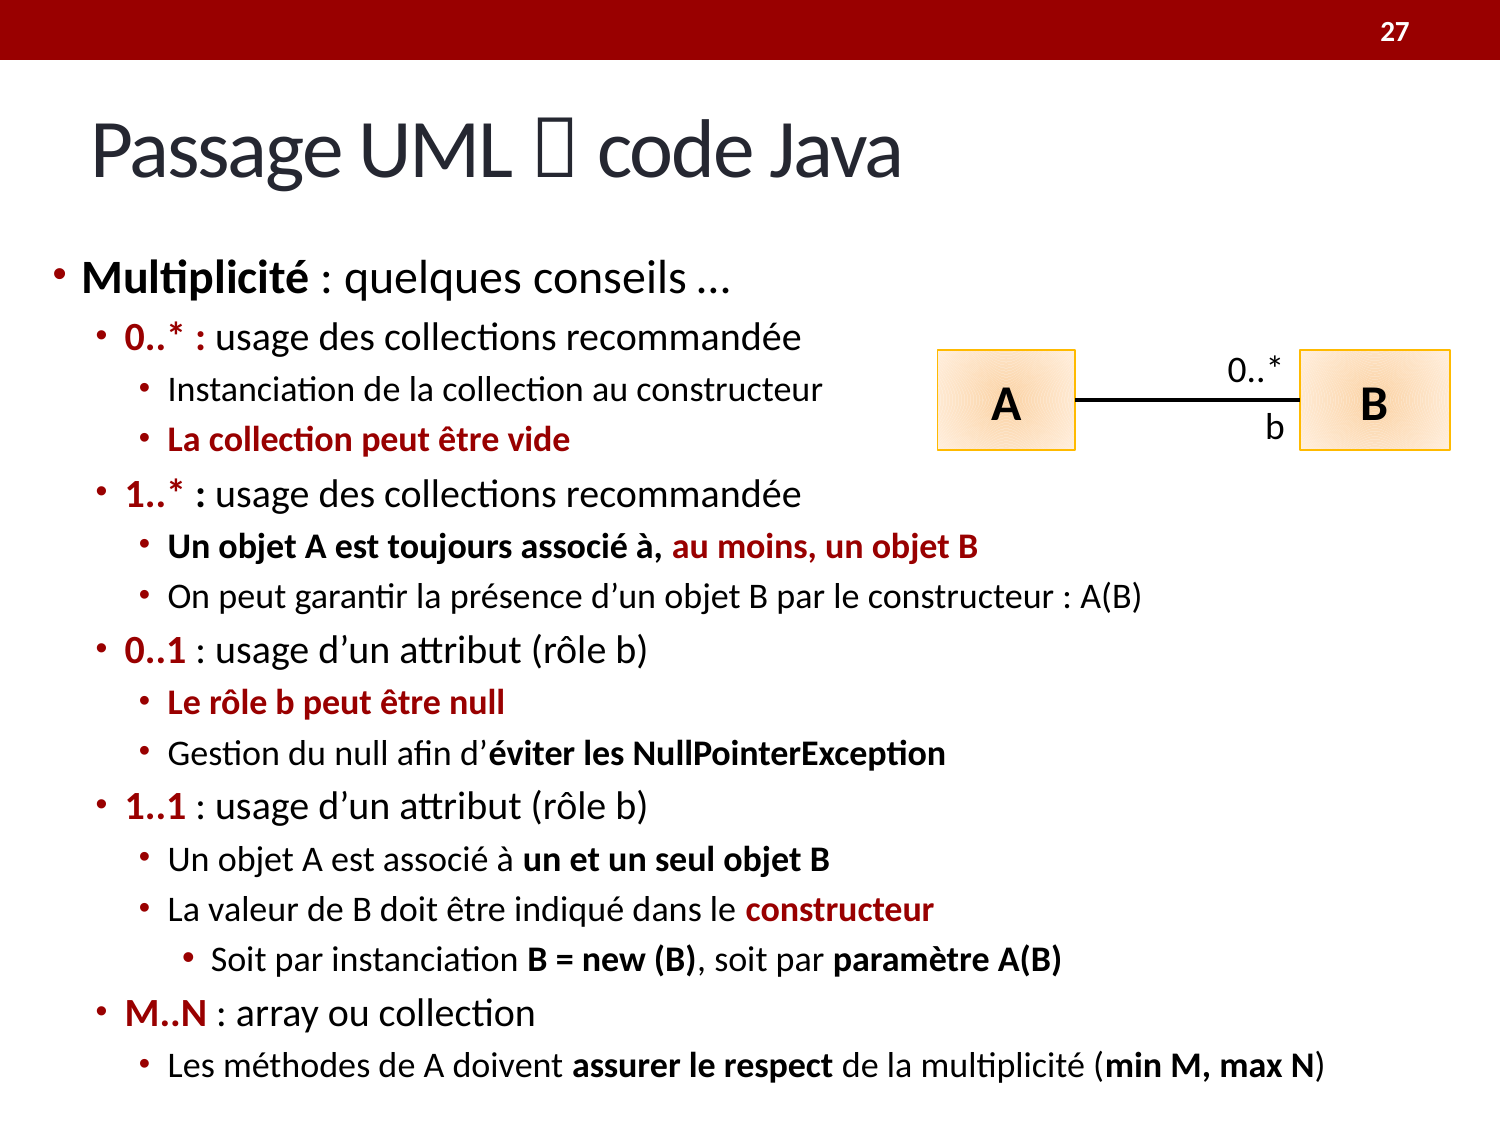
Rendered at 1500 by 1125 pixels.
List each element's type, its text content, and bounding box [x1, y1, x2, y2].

text_box B [1300, 349, 1451, 451]
slide_number 27 [1250, 3, 1425, 57]
list Multiplicité : quelques conseils … 0..* : usage des collections recommandée Instanciation de la collection au constructeur La collection peut être vide 1..* : usage des collections recommandée Un objet A est toujours associé à, au moins, un objet B On peut garantir la présence d’un objet B par le constructeur : A(B) 0..1 : usage d’un attribut (rôle b) Le rôle b peut être null Gestion du null afin d’éviter les NullPointerException 1..1 : usage d’un attribut (rôle b) Un objet A est associé à un et un seul objet B La valeur de B doit être indiqué dans le constructeur Soit par instanciation B = new (B), soit par paramètre A(B) M..N : array ou collection Les méthodes de A doivent assurer le respect de la multiplicité (min M, max N) [37, 237, 1425, 1100]
title Passage UML  code Java [75, 62, 1425, 225]
text_box 0..* b [1212, 337, 1300, 397]
text_box 0..* b [1212, 408, 1300, 455]
text_box A [937, 349, 1076, 451]
